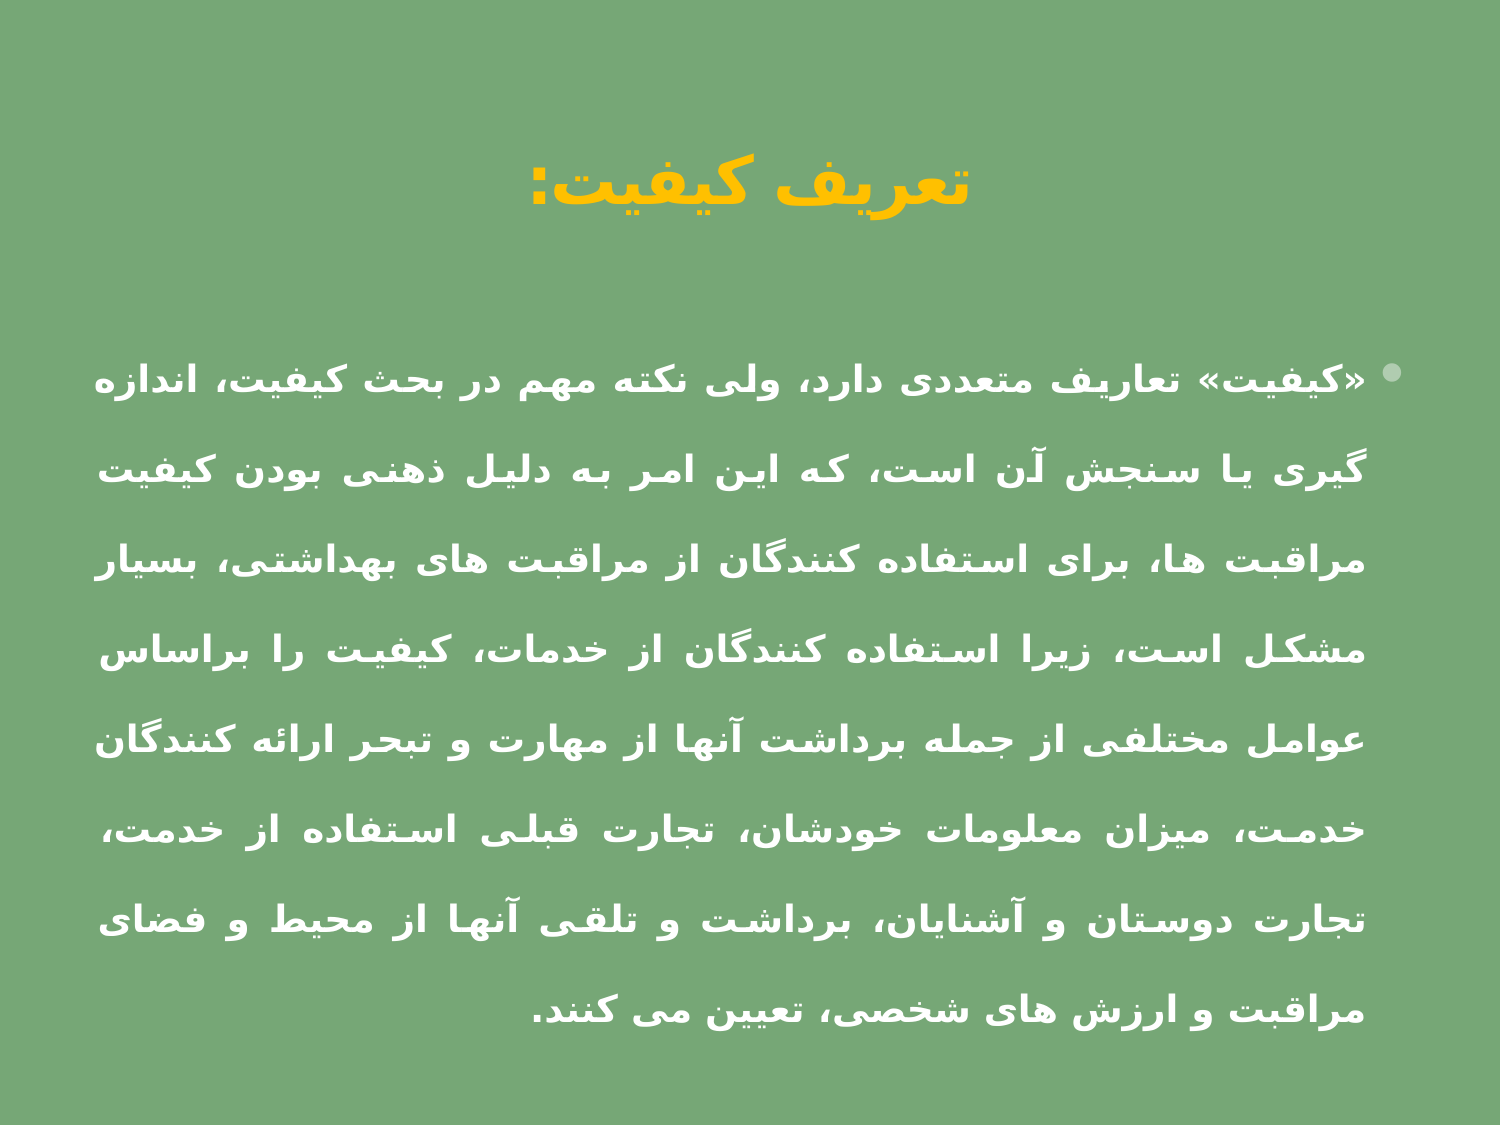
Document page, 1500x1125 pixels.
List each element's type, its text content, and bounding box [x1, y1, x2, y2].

list «کیفیت» تعاریف متعددی دارد، ولی نکته مهم در بحث کیفیت، اندازه گیری یا سنجش آن است، که این امر به دلیل ذهنی بودن کیفیت مراقبت ها، برای استفاده کنندگان از مراقبت های بهداشتی، بسیار مشکل است، زیرا استفاده کنندگان از خدمات، کیفیت را براساس عوامل مختلفی از جمله برداشت آنها از مهارت و تبحر ارائه کنندگان خدمت، میزان معلومات خودشان، تجارت قبلی استفاده از خدمت، تجارت دوستان و آشنایان، برداشت و تلقی آنها از محیط و فضای مراقبت و ارزش های شخصی، تعیین می کنند. [76, 302, 1427, 911]
title تعریف کیفیت: [74, 24, 1425, 225]
